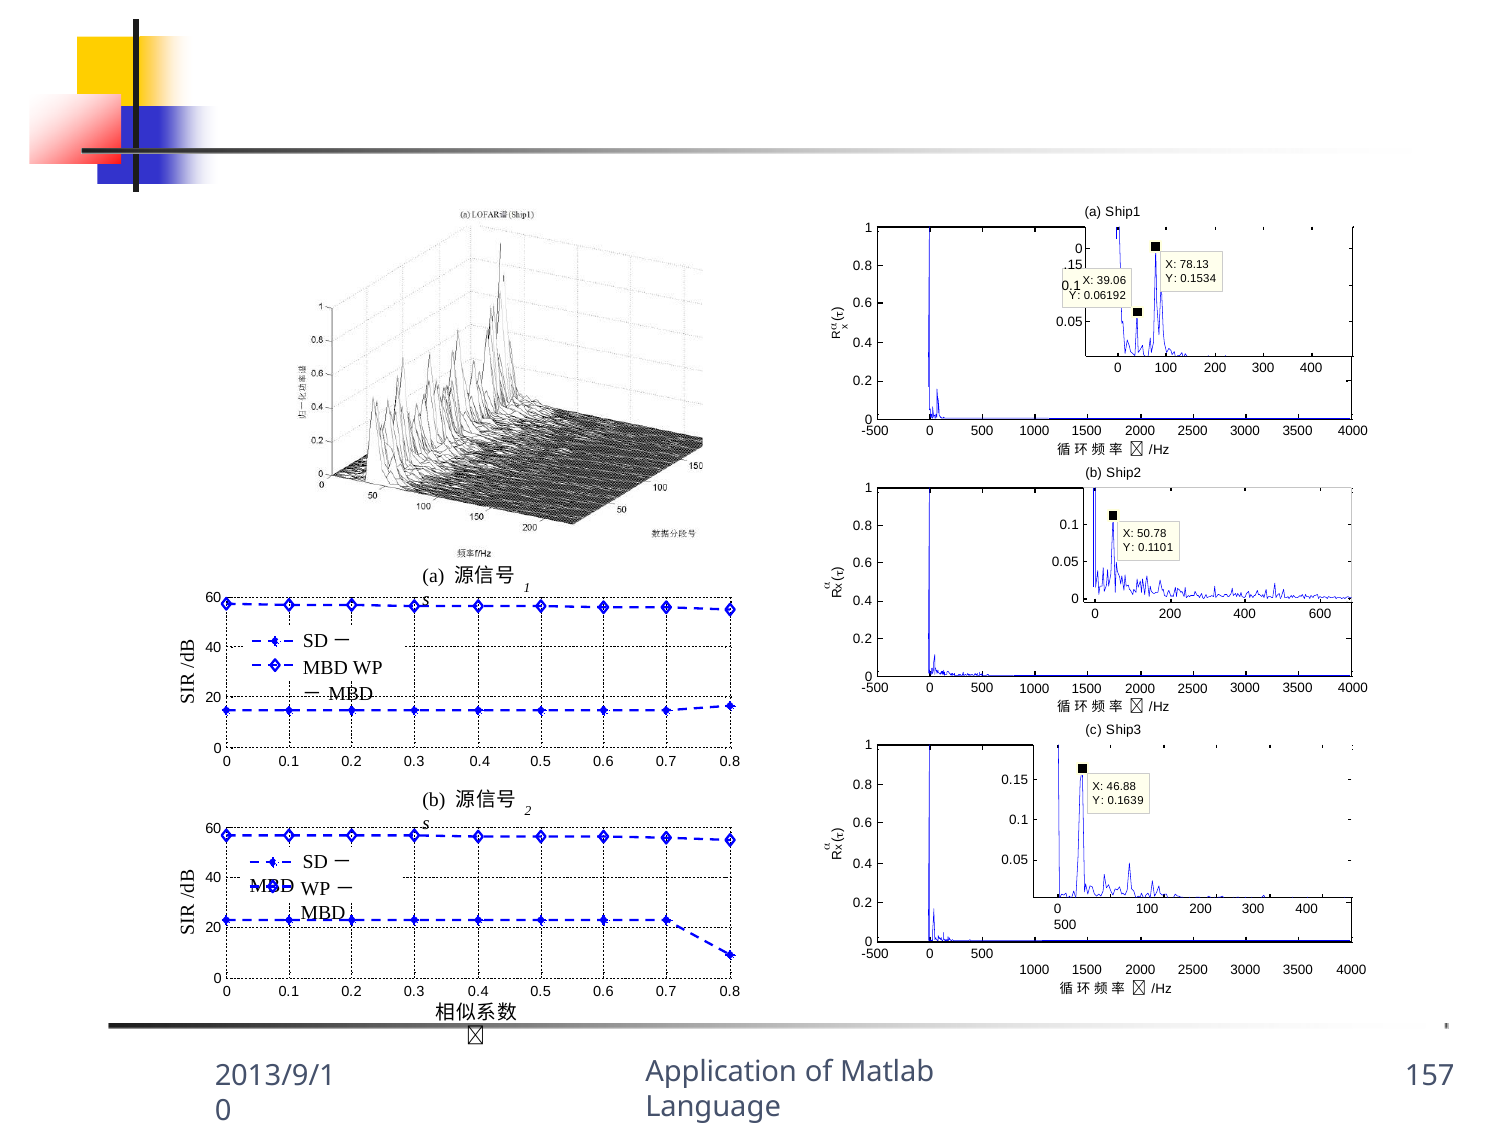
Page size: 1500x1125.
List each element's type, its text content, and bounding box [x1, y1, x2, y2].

picture [528, 1023, 1458, 1029]
text_box [725, 603, 735, 616]
text_box [604, 706, 666, 711]
text_box [473, 833, 483, 843]
text_box [1131, 306, 1143, 318]
slide_number 157 [1400, 1056, 1457, 1125]
text_box 200 [1156, 604, 1184, 622]
text_box 0.7 [653, 981, 680, 1000]
text_box x [830, 581, 847, 592]
text_box 0.6 [591, 751, 617, 769]
text_box -500 [859, 944, 892, 962]
text_box [928, 350, 1048, 419]
text_box 0.4 相似系数  [425, 981, 528, 1046]
text_box 500 [968, 944, 996, 962]
text_box  [818, 579, 835, 592]
text_box 60 [203, 818, 224, 837]
text_box 40 [203, 868, 224, 886]
text_box x () [819, 305, 847, 332]
text_box R () [819, 565, 842, 581]
text_box [284, 829, 294, 842]
text_box 1 [862, 479, 875, 496]
text_box [1132, 289, 1136, 306]
text_box 60 [203, 588, 224, 606]
text_box [347, 829, 357, 842]
text_box R [816, 320, 840, 342]
text_box [661, 601, 671, 614]
text_box 0.8 [850, 256, 862, 273]
text_box [1084, 487, 1320, 602]
text_box 100 [1152, 358, 1180, 376]
text_box SD－MBD [247, 849, 393, 897]
text_box [1062, 293, 1132, 308]
text_box [212, 196, 703, 564]
text_box [409, 829, 419, 842]
text_box [608, 836, 662, 840]
text_box 0.5 [528, 981, 554, 1000]
text_box [598, 830, 609, 843]
text_box R () [819, 592, 842, 601]
text_box [1117, 520, 1180, 561]
text_box 0.2 [850, 893, 875, 911]
text_box [667, 705, 726, 710]
text_box 0.1 [1061, 276, 1066, 293]
text_box 0.2 [339, 981, 365, 1000]
text_box [1132, 226, 1352, 356]
text_box 0.6 [850, 294, 875, 311]
text_box [221, 597, 231, 610]
text_box [1076, 763, 1088, 774]
text_box 0 [923, 944, 937, 962]
text_box x [830, 842, 847, 853]
text_box 0.2 [850, 629, 875, 646]
text_box 0.6 [850, 553, 875, 571]
text_box 0 [220, 981, 234, 1000]
text_box [1034, 744, 1059, 897]
text_box [1280, 589, 1352, 599]
text_box  [818, 841, 835, 853]
text_box SIR /dB [174, 868, 200, 938]
text_box [479, 707, 540, 711]
text_box 0.3 [401, 981, 425, 1000]
text_box 0.8 [717, 981, 743, 1000]
text_box [536, 600, 546, 612]
text_box 3000 [1227, 679, 1263, 696]
picture [108, 1023, 425, 1029]
text_box (a) Ship1 1 0.15 [862, 203, 1144, 273]
text_box 0.7 [653, 751, 680, 769]
text_box 0.8 [850, 516, 875, 533]
text_box [1086, 773, 1150, 814]
slide_number Application of Matlab Language [643, 1051, 987, 1125]
text_box [1173, 894, 1184, 898]
text_box 600 [1306, 604, 1334, 622]
text_box [268, 880, 278, 893]
text_box 1 [862, 736, 875, 753]
text_box [284, 599, 294, 611]
text_box SIR /dB [174, 638, 200, 707]
text_box 0.05 [1049, 552, 1082, 570]
text_box R () [819, 853, 842, 862]
text_box X: 50.78 Y: 0.1101 [1120, 525, 1177, 555]
text_box 2 [522, 802, 534, 819]
text_box [1086, 308, 1134, 356]
text_box 3500 4000 [1280, 422, 1369, 439]
text_box [1107, 510, 1119, 521]
text_box (b) 源信号 s [420, 786, 527, 833]
text_box [598, 601, 609, 614]
text_box 1000 1500 2000 2500 循环频率 /Hz (c) Ship3 [1016, 679, 1211, 737]
text_box [1321, 598, 1352, 602]
text_box [1075, 774, 1136, 898]
text_box [928, 487, 1013, 676]
text_box 3000 [1227, 422, 1263, 439]
text_box 0 [1069, 590, 1082, 607]
text_box [221, 829, 231, 842]
text_box 0.1 [276, 981, 302, 1000]
text_box 0 [862, 410, 875, 428]
text_box 300 [1249, 358, 1277, 376]
text_box 0.5 [528, 751, 554, 769]
text_box SD－MBD WP－MBD [300, 625, 401, 705]
text_box 0.8 [717, 751, 743, 769]
text_box 0.2 [850, 372, 875, 389]
text_box Y: 0.1534 [1163, 271, 1219, 286]
text_box 0 [862, 668, 875, 685]
text_box 500 [968, 679, 996, 696]
text_box [347, 599, 357, 611]
text_box 0 [862, 933, 875, 950]
text_box 1 [521, 578, 533, 595]
text_box [1150, 880, 1168, 898]
text_box [1059, 744, 1352, 897]
text_box 0 [211, 969, 225, 987]
text_box 0 [1112, 358, 1125, 376]
text_box [289, 919, 728, 955]
text_box 1000 1500 2000 2500 循环频率 /Hz (b) Ship2 [1016, 422, 1211, 480]
text_box [1059, 893, 1068, 898]
text_box -500 [859, 679, 892, 696]
text_box 20 [203, 918, 224, 936]
text_box 0.15 [999, 770, 1032, 787]
text_box 0.8 [850, 775, 875, 792]
text_box 0.1 [1007, 811, 1032, 828]
text_box 40 [203, 637, 224, 656]
text_box X: 46.88 Y: 0.1639 [1090, 778, 1146, 807]
text_box [725, 834, 735, 846]
footer 2013/9/10 [212, 1056, 351, 1125]
text_box 0.1 [276, 751, 302, 769]
text_box 0 [1089, 604, 1102, 622]
text_box 0 [211, 738, 225, 757]
text_box 200 [1201, 358, 1229, 376]
text_box [661, 831, 671, 844]
text_box [409, 600, 419, 612]
text_box [928, 744, 1016, 941]
text_box (a) 源信号 s [420, 563, 526, 610]
picture [29, 36, 1431, 184]
text_box [1160, 251, 1223, 292]
text_box 500 [968, 422, 996, 439]
text_box [1148, 252, 1176, 357]
text_box [270, 659, 280, 671]
text_box 0 [923, 422, 937, 439]
text_box -500 [859, 422, 892, 439]
text_box 0.6 [591, 981, 617, 1000]
text_box 20 [203, 687, 224, 706]
text_box 3500 4000 [1280, 679, 1369, 696]
text_box 0.3 0.4 [401, 751, 491, 769]
text_box 0.05 [999, 851, 1032, 868]
text_box 0.2 [339, 751, 365, 769]
text_box X: 78.13 [1163, 256, 1212, 271]
text_box [541, 706, 603, 711]
text_box 0.6 [850, 814, 875, 831]
text_box [1095, 487, 1281, 599]
text_box 0.05 0.4 [850, 312, 1084, 350]
text_box 400 [1297, 358, 1326, 376]
text_box [536, 830, 546, 843]
text_box 0 [220, 751, 234, 769]
text_box [1150, 241, 1162, 252]
text_box WP－MBD [298, 875, 399, 924]
text_box 400 [1231, 604, 1259, 622]
text_box 0.4 [850, 592, 875, 609]
text_box [1097, 487, 1352, 597]
text_box R () [819, 826, 842, 842]
text_box 0 100 200 300 400 500 1000 1500 2000 2500 3000 3500 4000 循环频率 /Hz [1016, 900, 1369, 996]
text_box [228, 919, 288, 925]
text_box X: 39.06 Y: 0.06192 [1066, 273, 1129, 302]
text_box 0 [923, 679, 937, 696]
text_box 0.4 [850, 854, 875, 871]
text_box 0.1 [1057, 515, 1082, 532]
text_box [1121, 308, 1146, 357]
text_box [1136, 893, 1144, 898]
